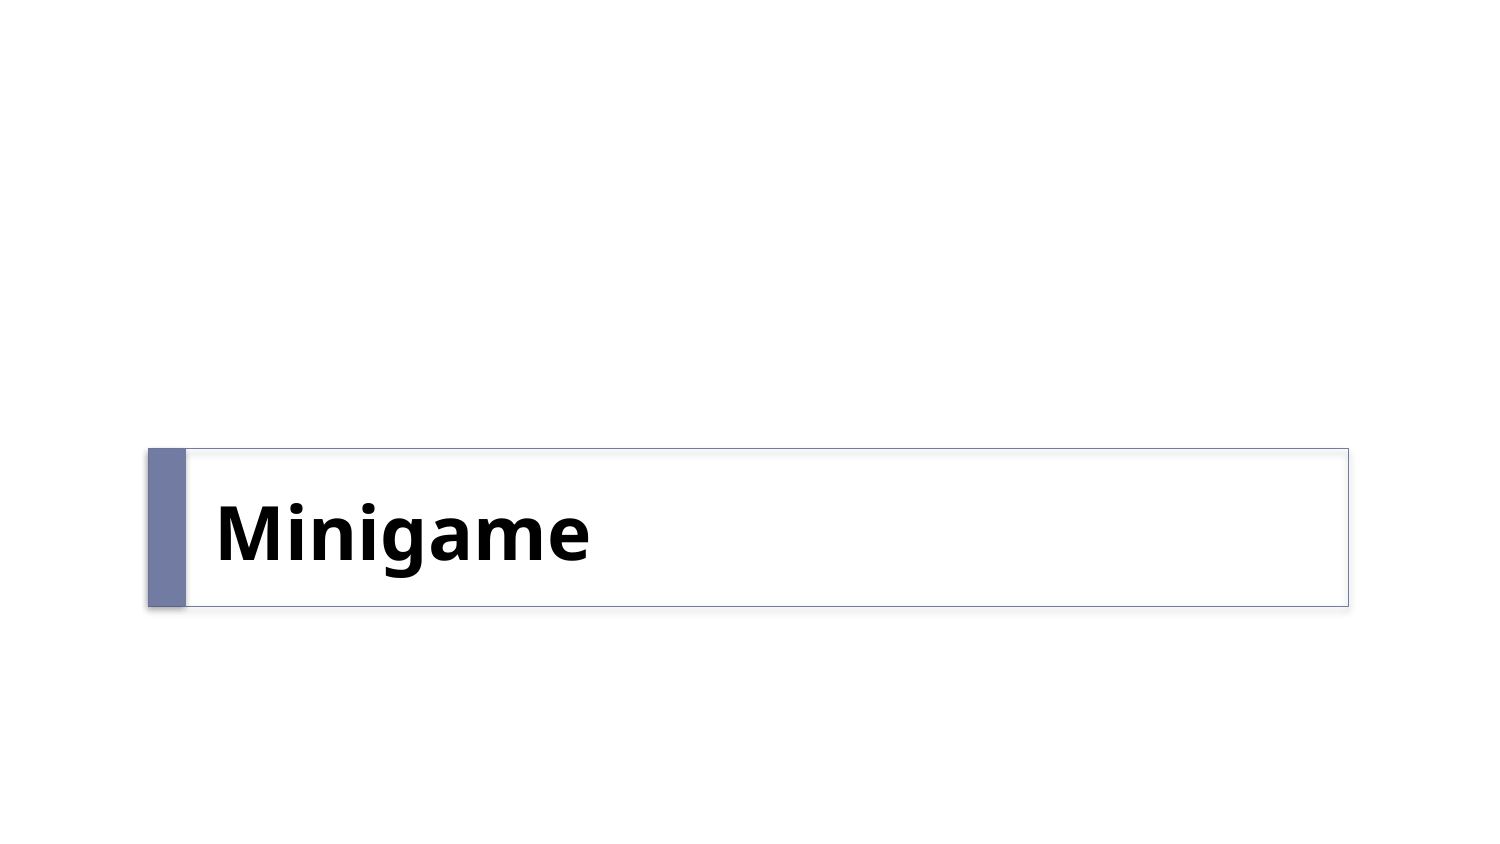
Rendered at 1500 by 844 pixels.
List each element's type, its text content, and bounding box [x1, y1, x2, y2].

title Minigame [200, 478, 1325, 600]
